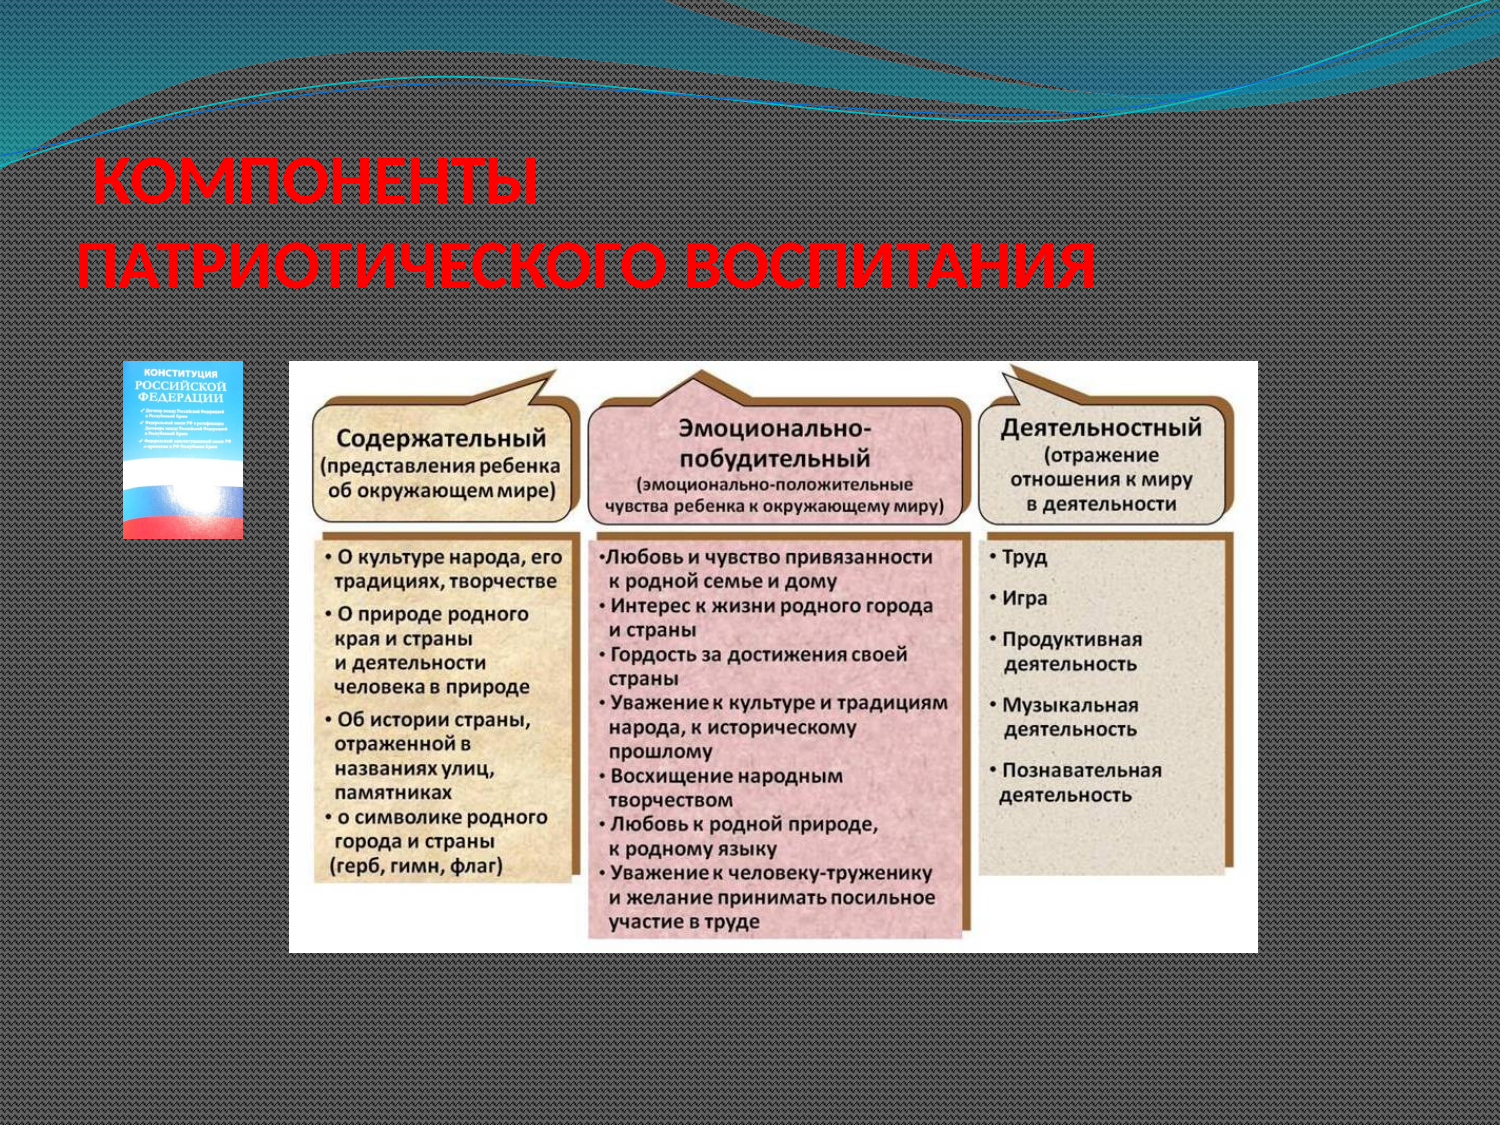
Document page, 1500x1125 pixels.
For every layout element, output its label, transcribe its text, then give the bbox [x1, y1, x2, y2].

title КОМПОНЕНТЫ ПАТРИОТИЧЕСКОГО ВОСПИТАНИЯ [75, 115, 1425, 303]
picture [123, 361, 243, 540]
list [289, 361, 1258, 953]
